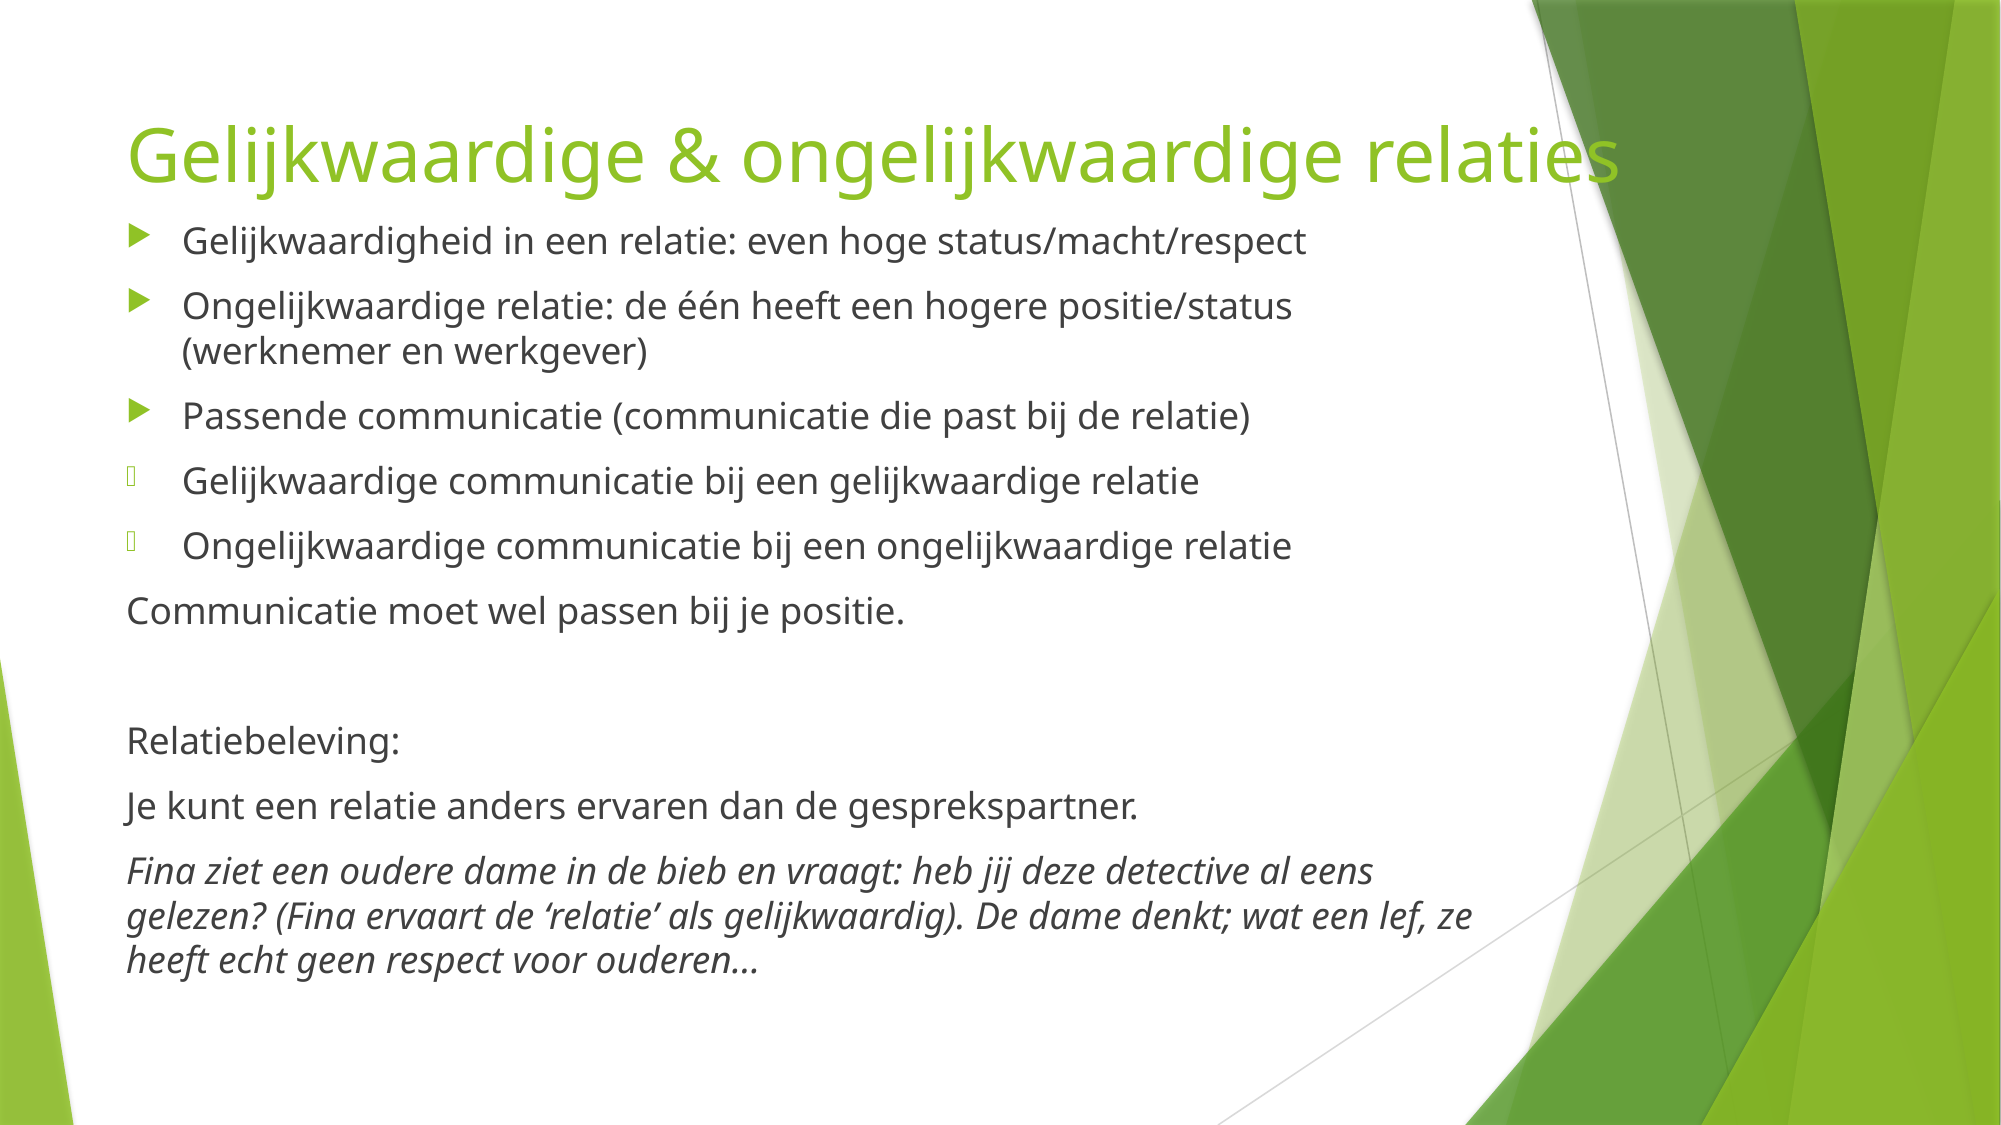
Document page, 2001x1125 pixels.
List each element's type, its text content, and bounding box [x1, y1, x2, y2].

title Gelijkwaardige & ongelijkwaardige relaties [111, 99, 1663, 225]
list Gelijkwaardigheid in een relatie: even hoge status/macht/respect Ongelijkwaardige relatie: de één heeft een hogere positie/status (werknemer en werkgever) Passende communicatie (communicatie die past bij de relatie) Gelijkwaardige communicatie bij een gelijkwaardige relatie Ongelijkwaardige communicatie bij een ongelijkwaardige relatie Communicatie moet wel passen bij je positie. Relatiebeleving: Je kunt een relatie anders ervaren dan de gesprekspartner. Fina ziet een oudere dame in de bieb en vraagt: heb jij deze detective al eens gelezen? (Fina ervaart de ‘relatie’ als gelijkwaardig). De dame denkt; wat een lef, ze heeft echt geen respect voor ouderen… [111, 210, 1522, 992]
